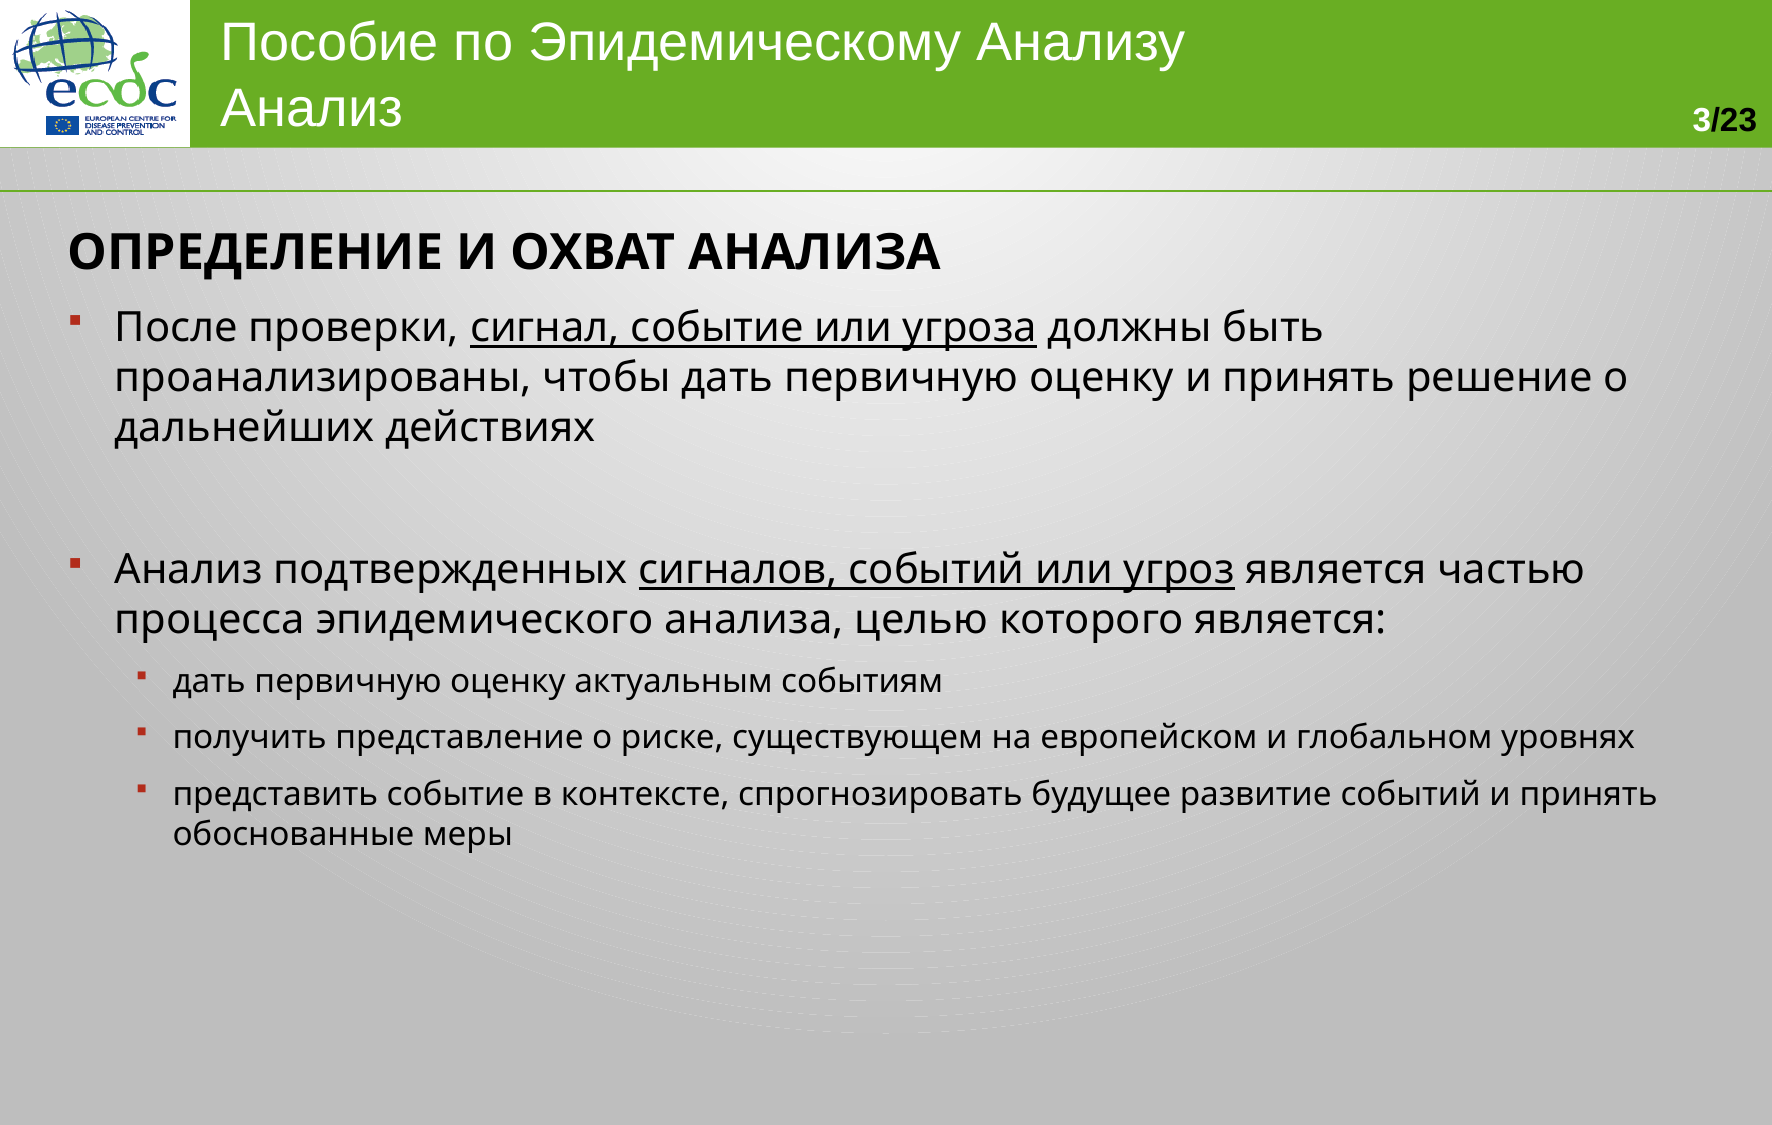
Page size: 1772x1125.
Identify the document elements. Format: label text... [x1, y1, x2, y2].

picture [0, 0, 190, 147]
list ОПРЕДЕЛЕНИЕ И ОХВАТ АНАЛИЗА После проверки, сигнал, событие или угроза должны быть проанализированы, чтобы дать первичную оценку и принять решение о дальнейших действиях Анализ подтвержденных сигналов, событий или угроз является частью процесса эпидемического анализа, целью которого является: дать первичную оценку актуальным событиям получить представление о риске, существующем на европейском и глобальном уровнях представить событие в контексте, спрогнозировать будущее развитие событий и принять обоснованные меры [53, 212, 1714, 973]
